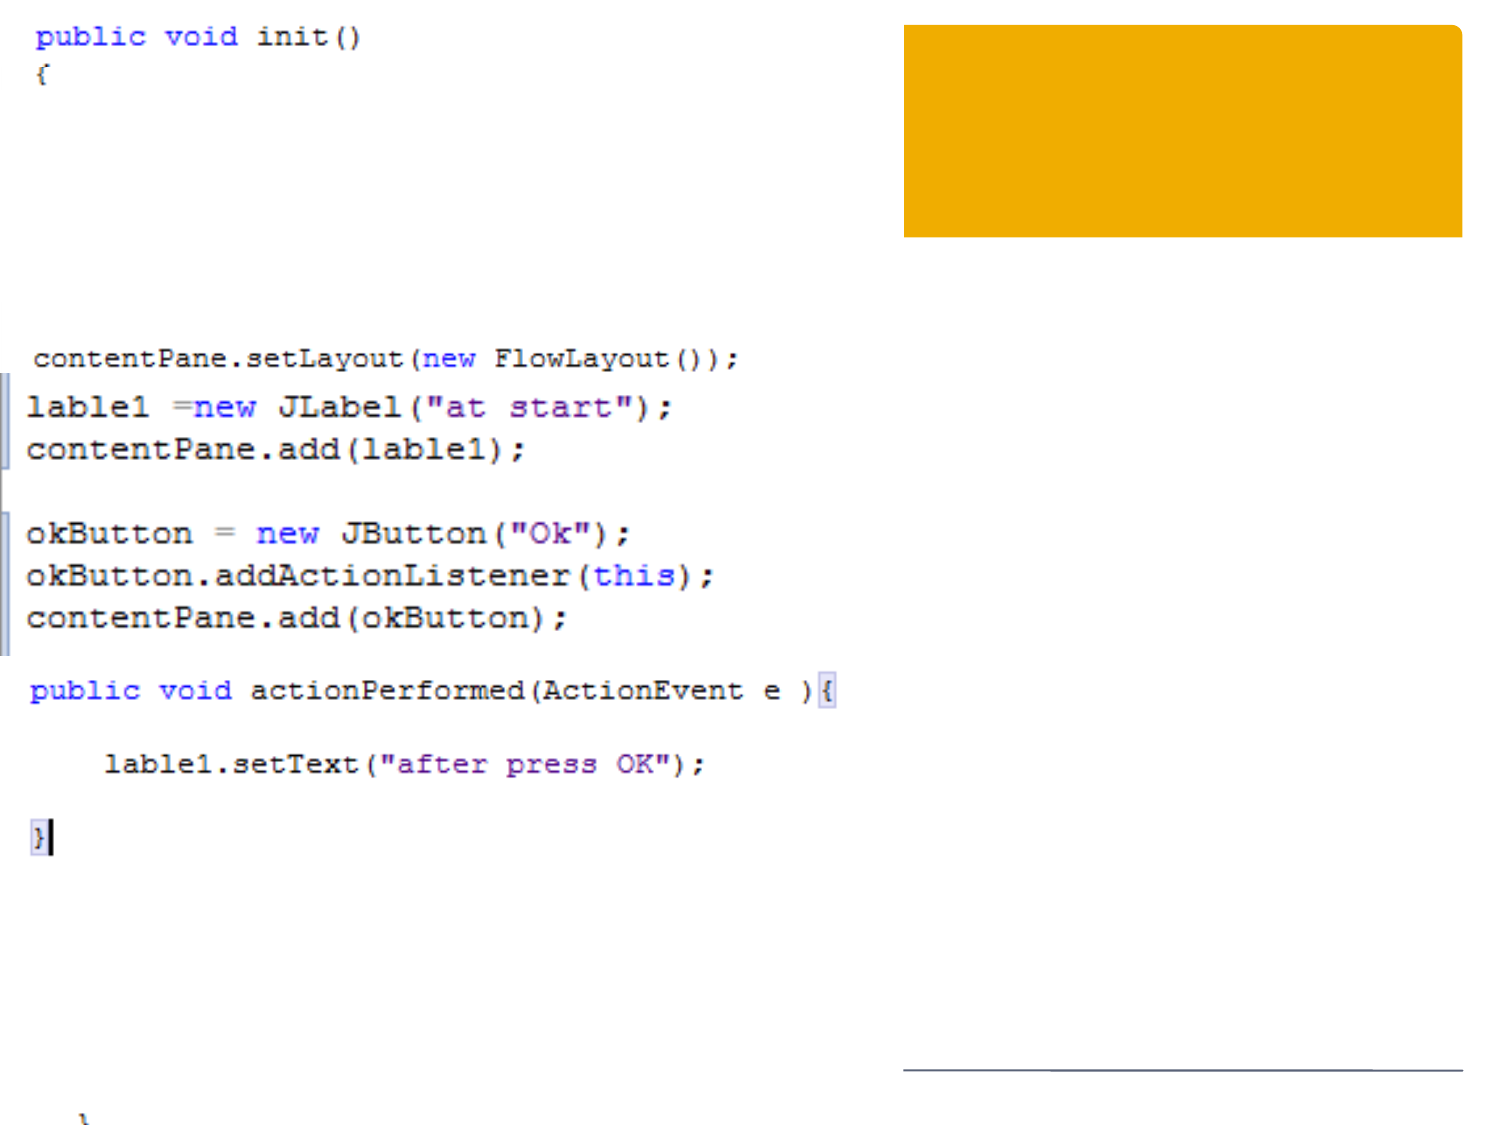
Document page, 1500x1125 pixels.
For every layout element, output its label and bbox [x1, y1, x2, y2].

picture [0, 0, 1034, 1125]
